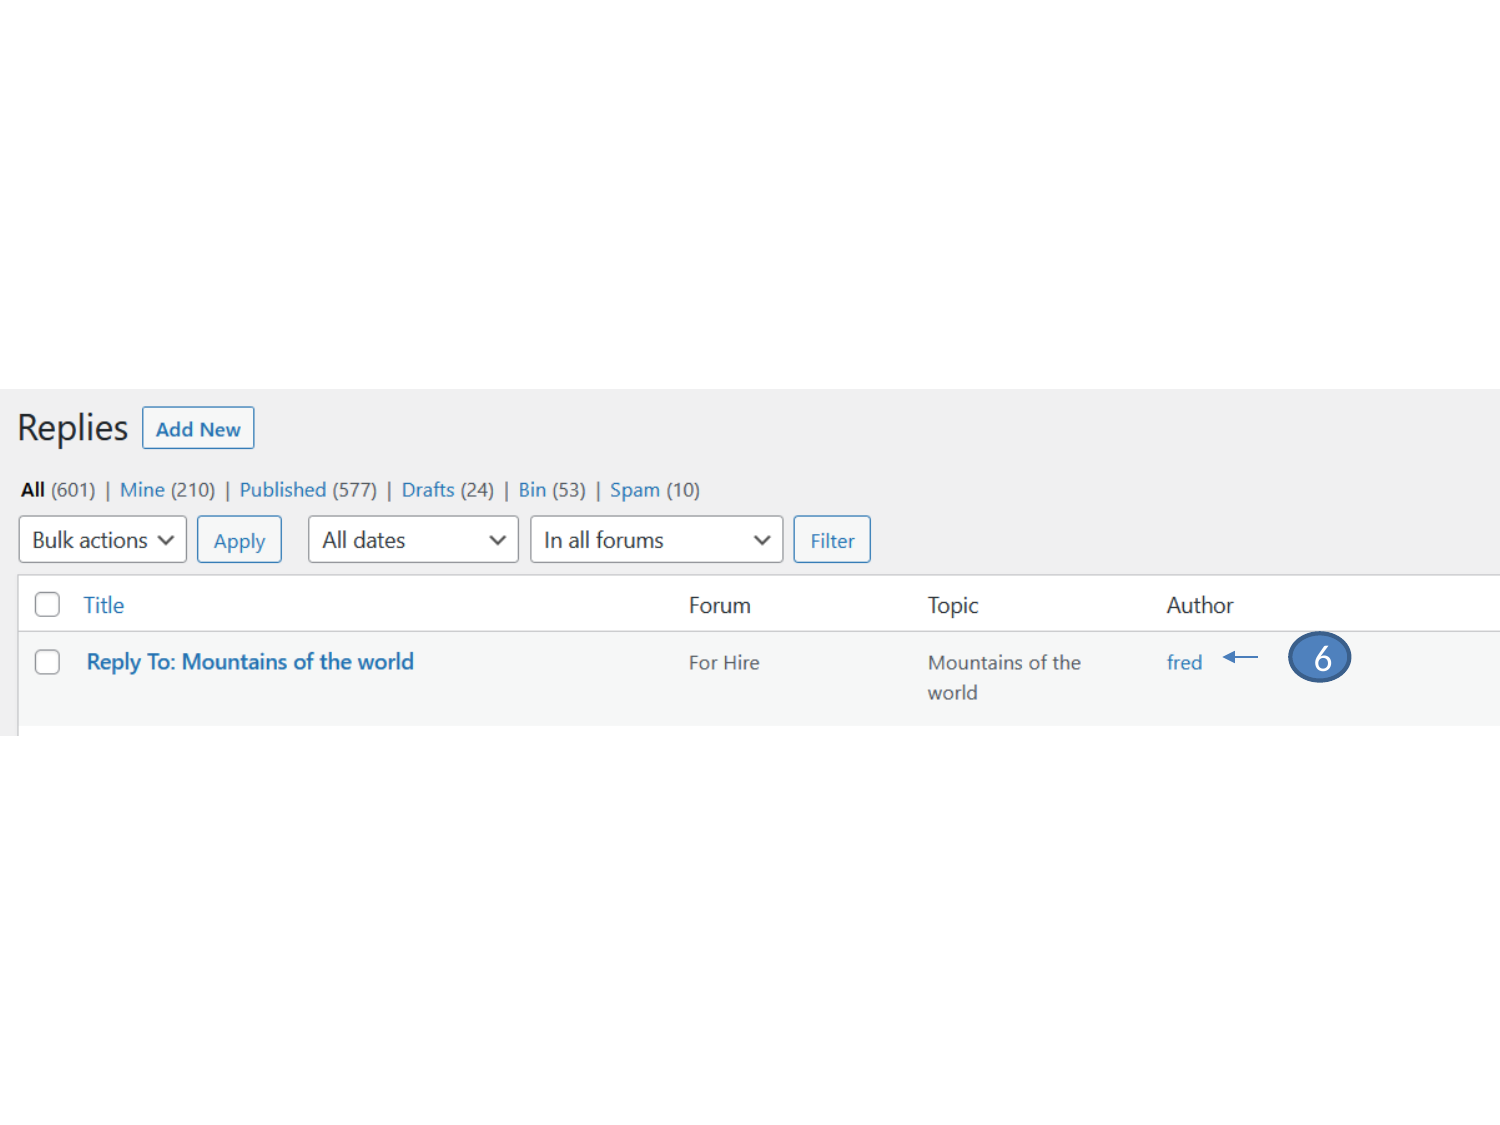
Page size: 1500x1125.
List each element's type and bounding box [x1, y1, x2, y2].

picture [0, 389, 1500, 736]
